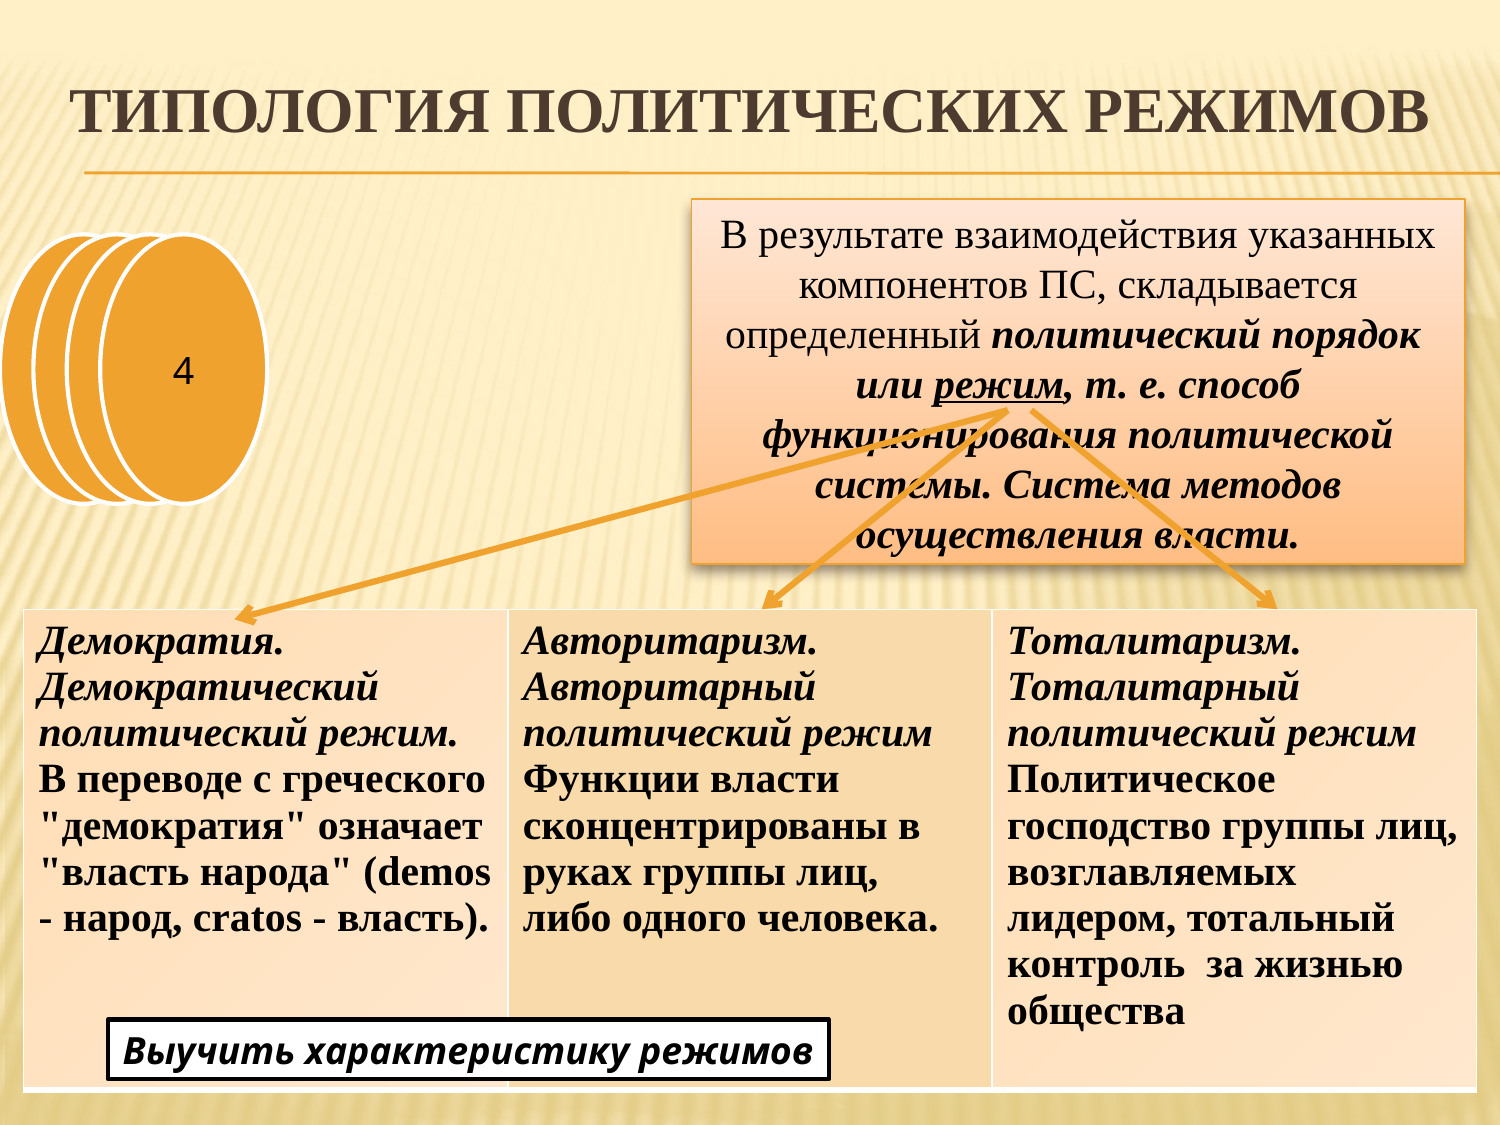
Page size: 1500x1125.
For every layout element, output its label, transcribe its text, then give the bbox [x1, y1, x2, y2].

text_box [0, 234, 669, 505]
text_box В результате взаимодействия указанных компонентов ПС, складывается определенный политический порядок или режим, т. е. способ функционирования политической системы. Система методов осуществления власти. [691, 198, 1466, 565]
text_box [761, 409, 1009, 610]
title Типология политических режимов [46, 23, 1454, 190]
text_box Выучить характеристику режимов [106, 1017, 831, 1081]
table_header Авторитаризм. Авторитарный политический режим Функции власти сконцентрированы в руках группы лиц, либо одного человека. [509, 637, 991, 1087]
table_header Демократия. Демократический политический режим. В переводе с греческого "демократия" означает "власть народа" (demos - народ, cratos - власть). [24, 610, 507, 1087]
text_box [1030, 409, 1278, 610]
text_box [234, 409, 761, 620]
table_header Тоталитаризм. Тоталитарный политический режим Политическое господство группы лиц, возглавляемых лидером, тотальный контроль за жизнью общества [993, 610, 1476, 1087]
